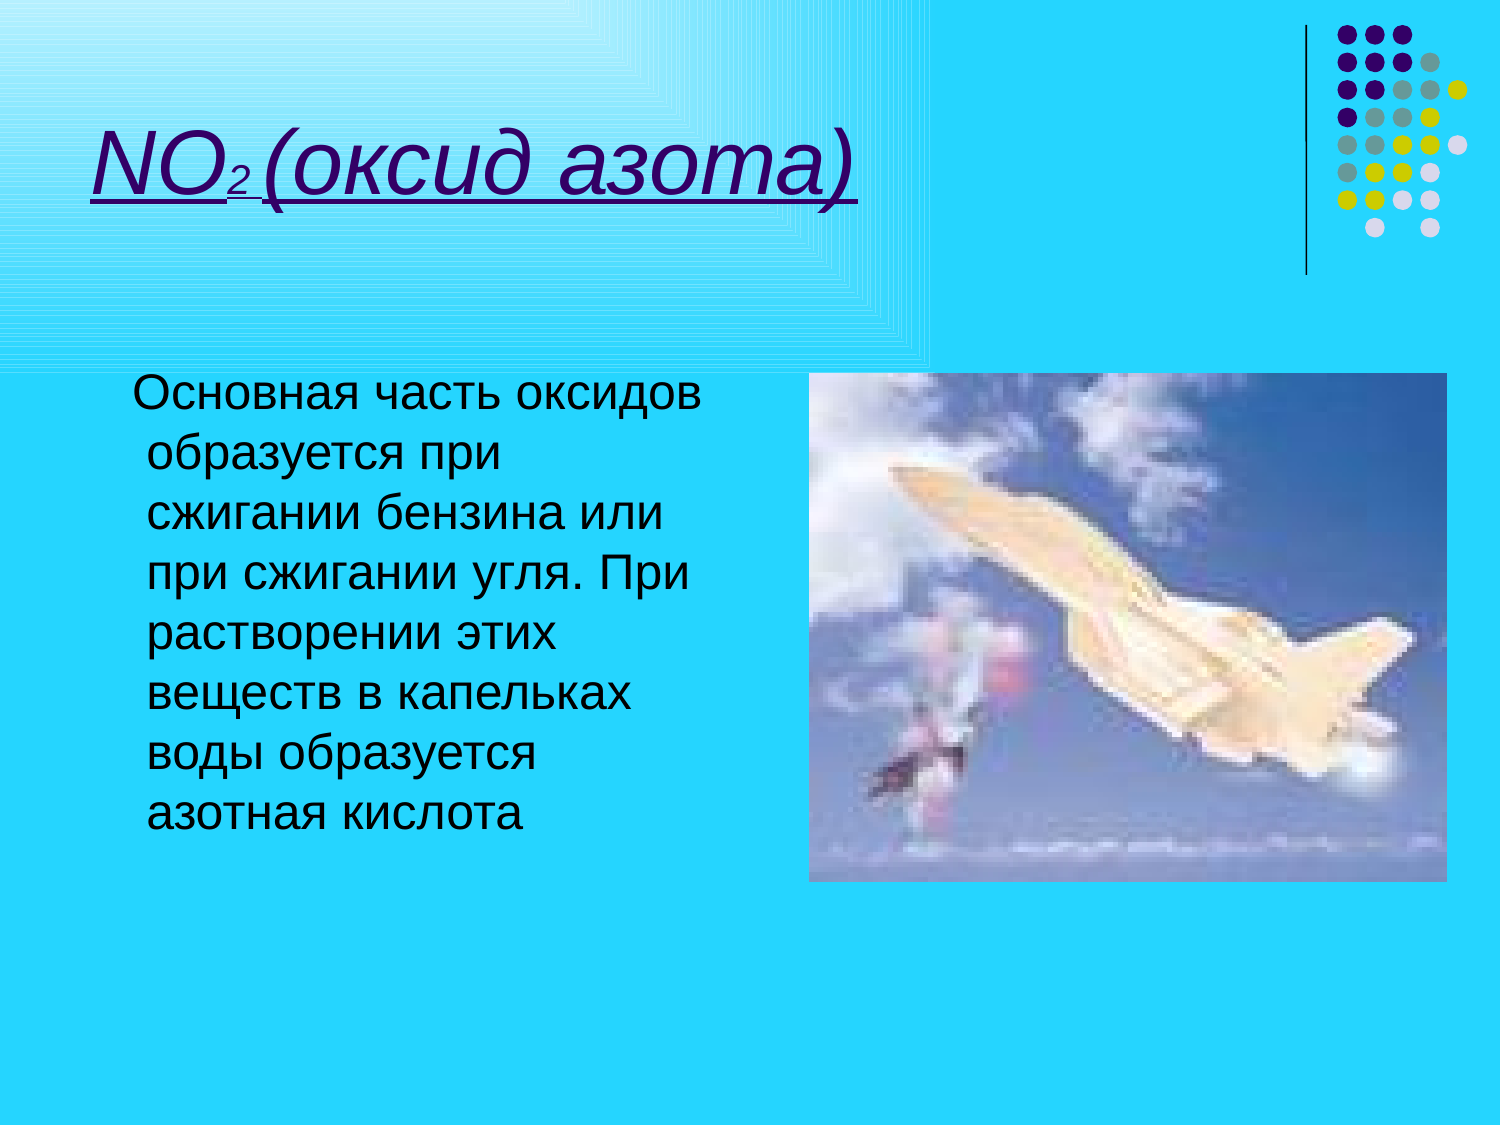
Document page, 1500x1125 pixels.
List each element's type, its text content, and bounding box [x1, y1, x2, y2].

title NO2 (оксид азота) [74, 19, 1341, 221]
list Основная часть оксидов образуется при сжигании бензина или при сжигании угля. При растворении этих веществ в капельках воды образуется азотная кислота [74, 281, 738, 1006]
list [808, 373, 1448, 882]
